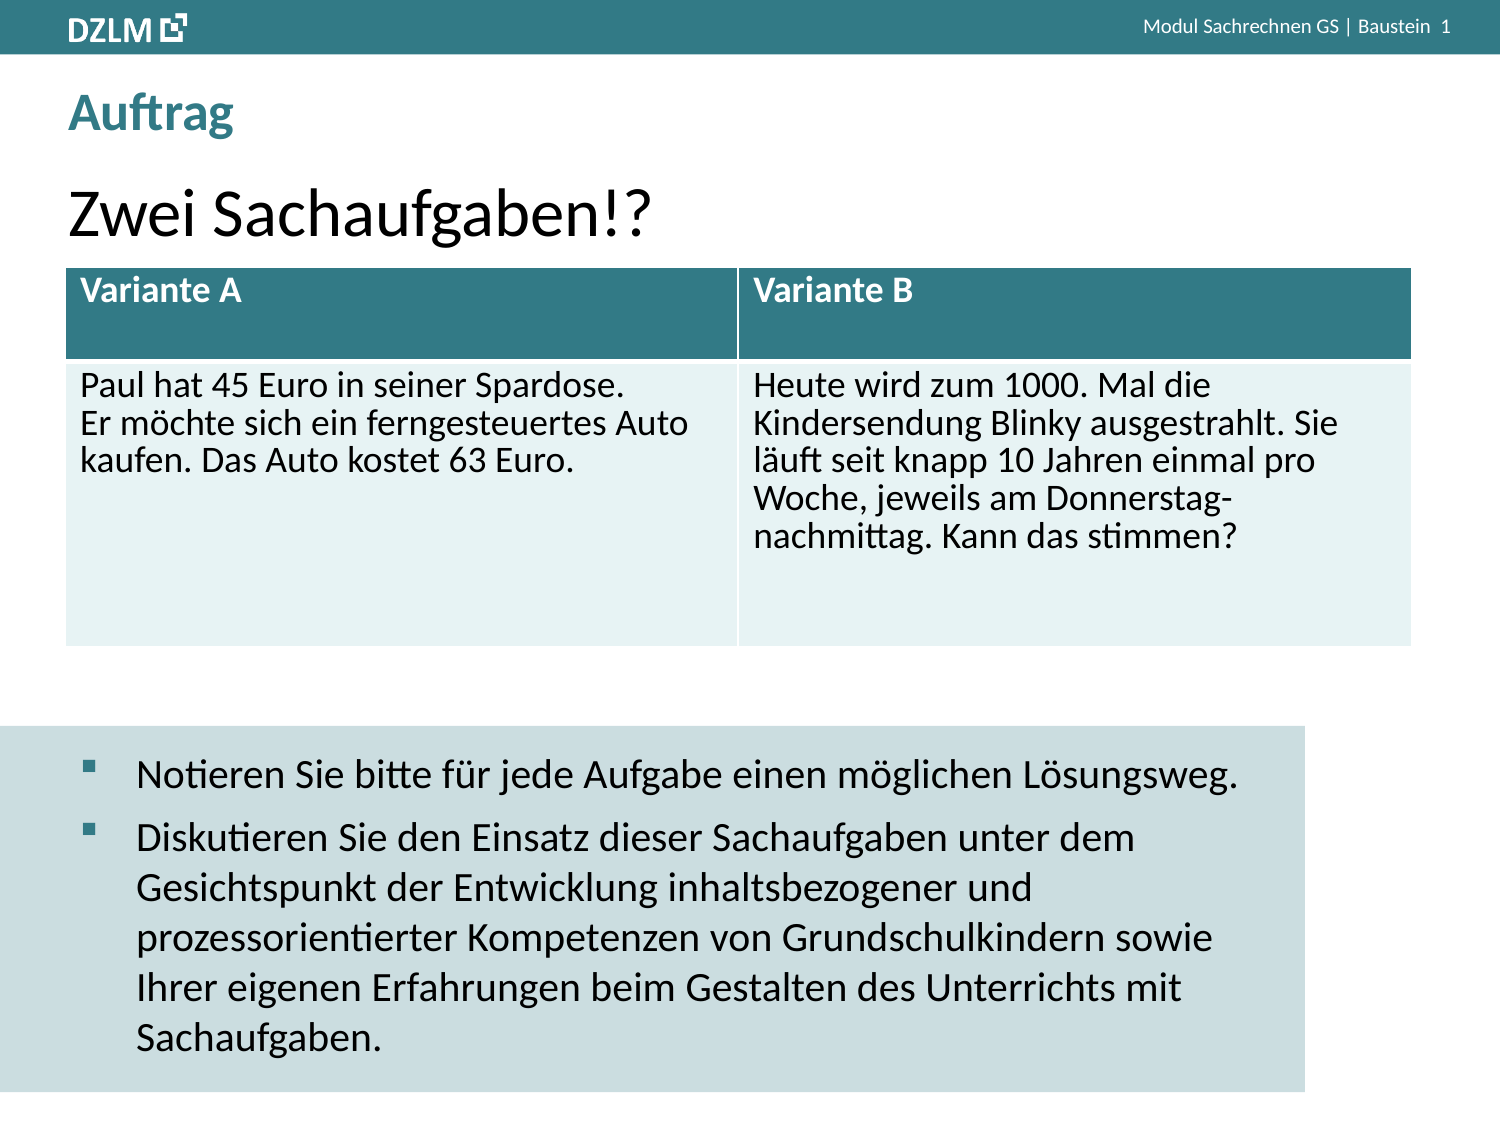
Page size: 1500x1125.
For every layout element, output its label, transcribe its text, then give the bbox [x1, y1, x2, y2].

text_box Notieren Sie bitte für jede Aufgabe einen möglichen Lösungsweg. Diskutieren Sie den Einsatz dieser Sachaufgaben unter dem Gesichtspunkt der Entwicklung inhaltsbezogener und prozessorientierter Kompetenzen von Grundschulkindern sowie Ihrer eigenen Erfahrungen beim Gestalten des Unterrichts mit Sachaufgaben. [64, 739, 1305, 1067]
table_cell Heute wird zum 1000. Mal die Kindersendung Blinky ausgestrahlt. Sie läuft seit knapp 10 Jahren einmal pro Woche, jeweils am Donnerstag-nachmittag. Kann das stimmen? [739, 364, 1411, 646]
text_box [0, 725, 1305, 1093]
text_box Zwei Sachaufgaben!? [53, 160, 1400, 609]
title Auftrag [53, 68, 1436, 149]
table_cell Paul hat 45 Euro in seiner Spardose. Er möchte sich ein ferngesteuertes Auto kaufen. Das Auto kostet 63 Euro. [66, 364, 737, 646]
table_header Variante B [739, 268, 1411, 359]
table_header Variante A [66, 268, 737, 359]
